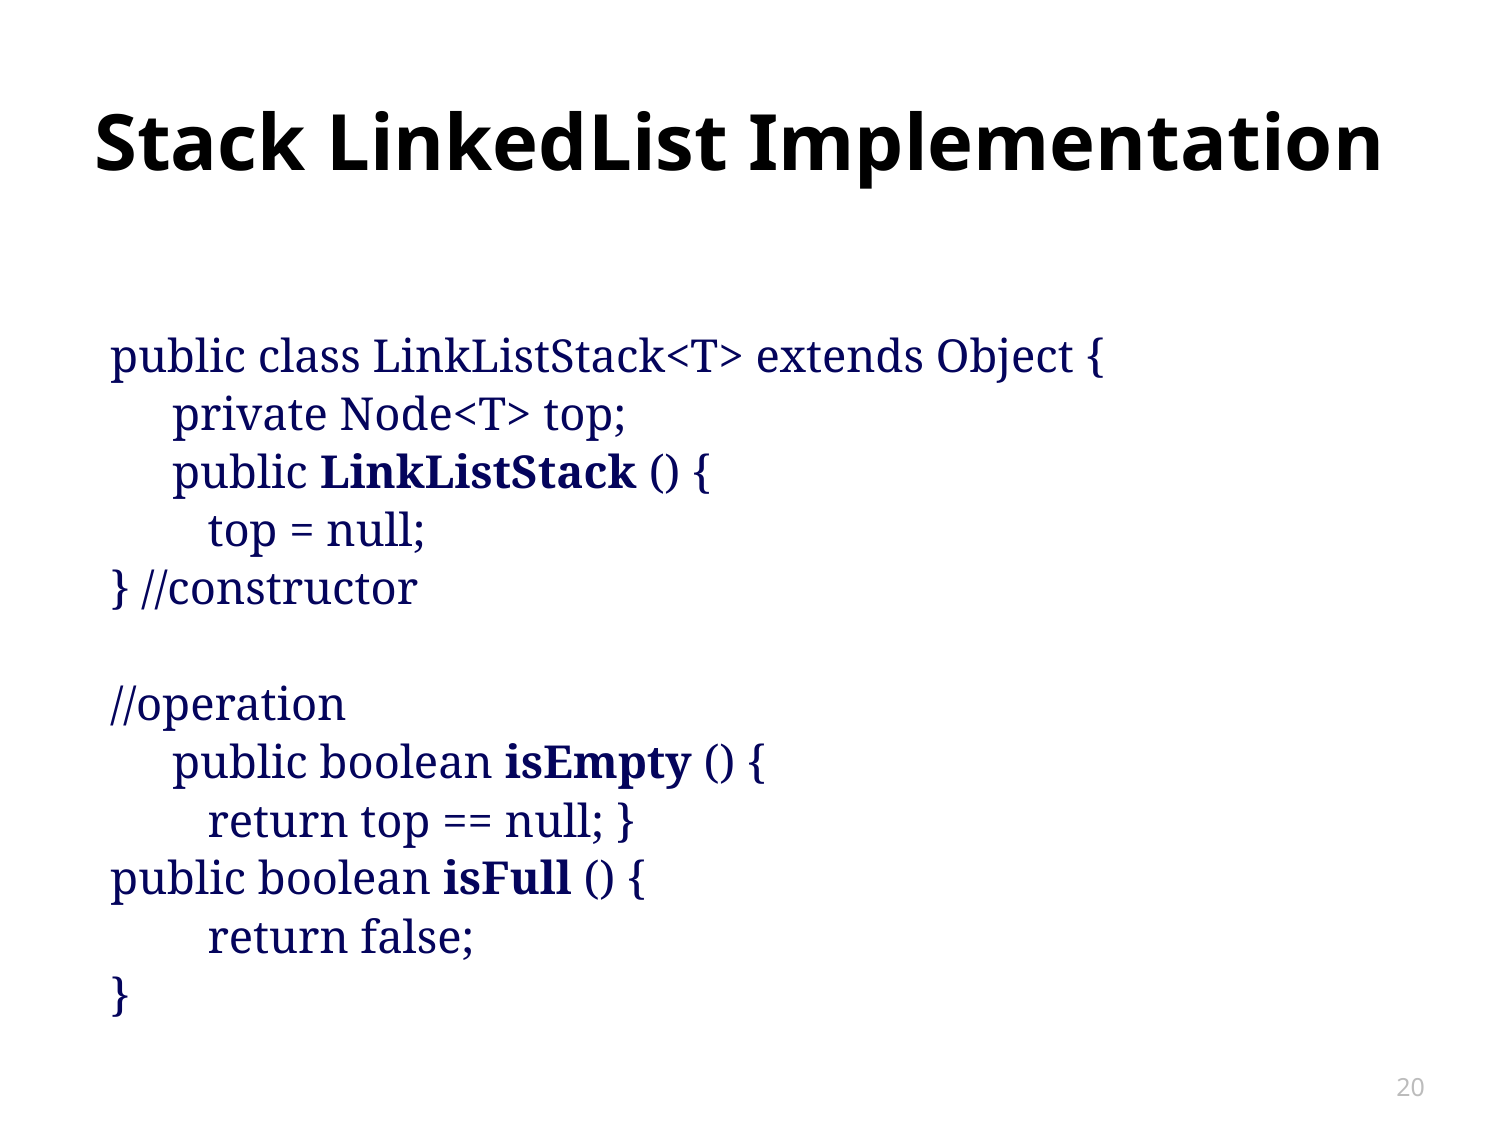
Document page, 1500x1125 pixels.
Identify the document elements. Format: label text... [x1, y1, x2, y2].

title Stack LinkedList Implementation [75, 45, 1425, 233]
list public class LinkListStack<T> extends Object { private Node<T> top; public LinkListStack () { top = null; } //constructor //operation public boolean isEmpty () { return top == null; } public boolean isFull () { return false; } [75, 262, 1425, 1035]
slide_number 20 [1299, 1052, 1425, 1113]
